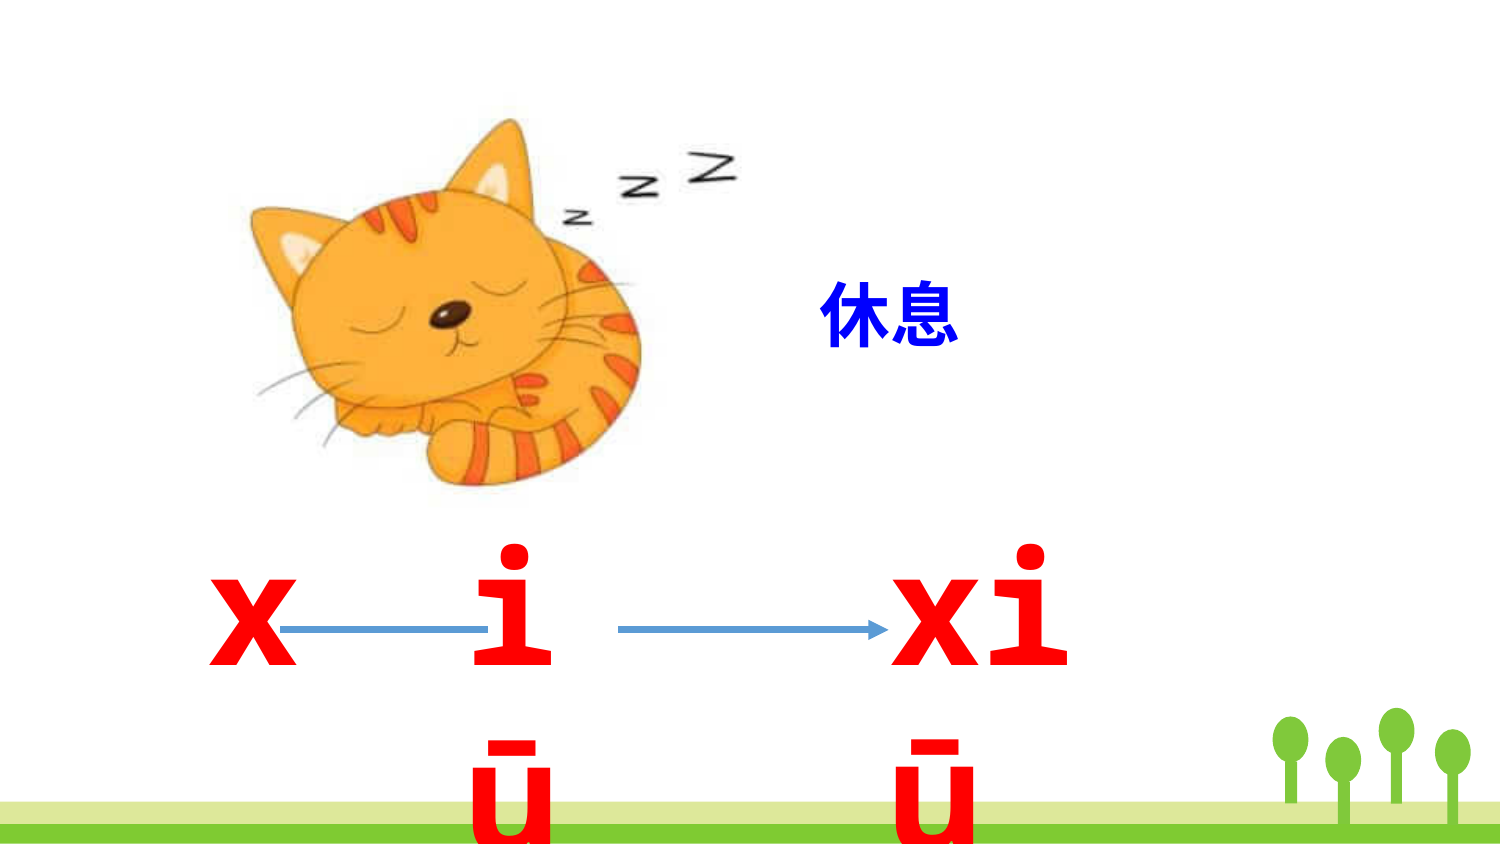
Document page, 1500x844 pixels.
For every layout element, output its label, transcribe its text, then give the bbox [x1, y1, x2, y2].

picture [228, 81, 756, 515]
text_box x [195, 504, 308, 703]
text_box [0, 707, 1500, 844]
text_box 休息 [808, 264, 974, 362]
text_box xiū [876, 503, 1144, 707]
text_box iū [453, 515, 638, 707]
